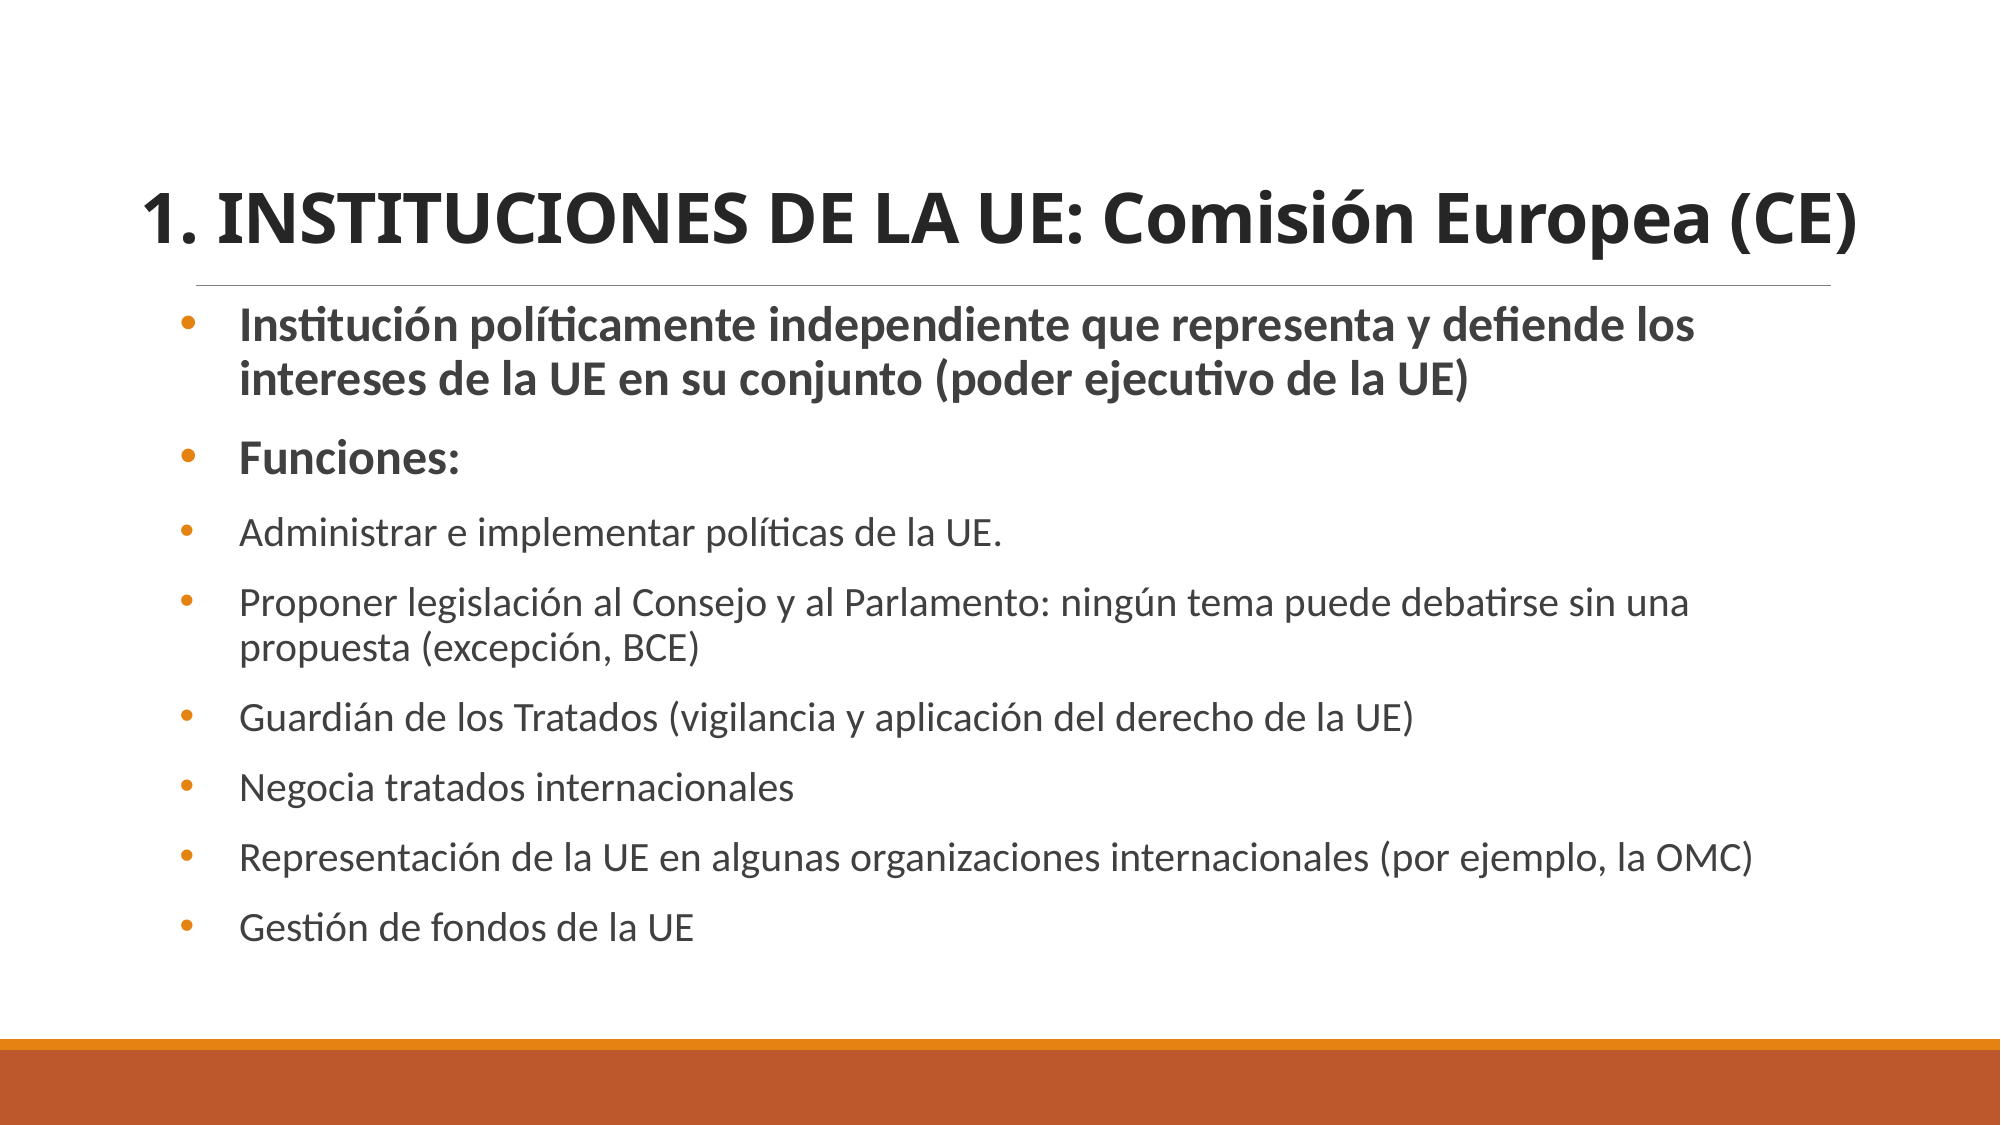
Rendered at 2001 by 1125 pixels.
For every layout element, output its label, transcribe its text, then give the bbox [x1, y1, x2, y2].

text_box 1. INSTITUCIONES DE LA UE: Comisión Europea (CE) [125, 149, 1910, 265]
list Institución políticamente independiente que representa y defiende los intereses de la UE en su conjunto (poder ejecutivo de la UE) Funciones: Administrar e implementar políticas de la UE. Proponer legislación al Consejo y al Parlamento: ningún tema puede debatirse sin una propuesta (excepción, BCE) Guardián de los Tratados (vigilancia y aplicación del derecho de la UE) Negocia tratados internacionales Representación de la UE en algunas organizaciones internacionales (por ejemplo, la OMC) Gestión de fondos de la UE [179, 290, 1830, 1035]
